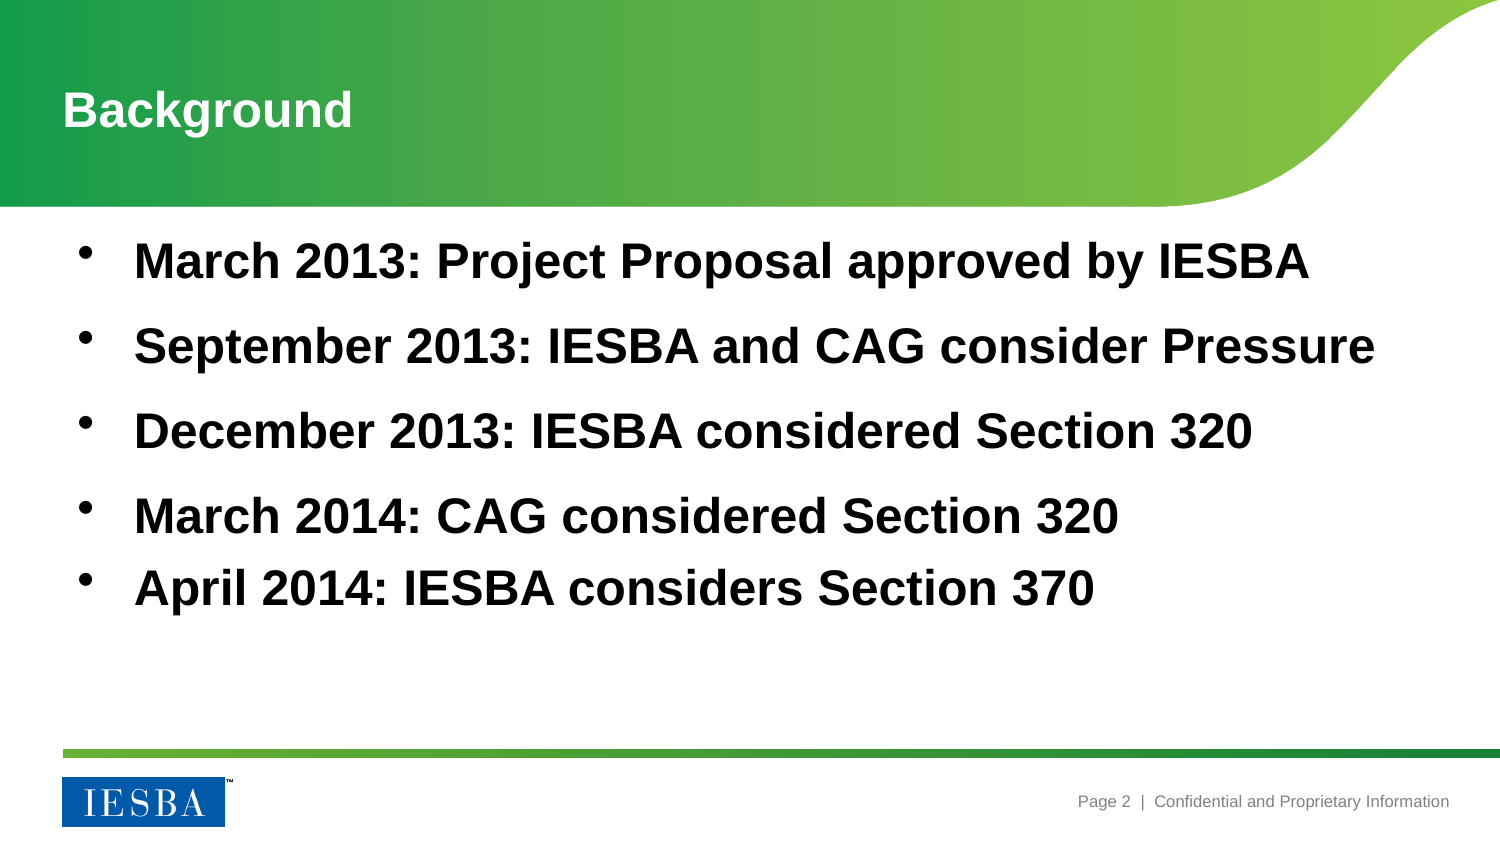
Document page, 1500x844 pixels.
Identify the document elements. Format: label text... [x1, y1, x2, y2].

list March 2013: Project Proposal approved by IESBA September 2013: IESBA and CAG consider Pressure December 2013: IESBA considered Section 320 March 2014: CAG considered Section 320 April 2014: IESBA considers Section 370 [62, 220, 1450, 724]
picture [62, 777, 233, 827]
picture [0, 0, 1500, 207]
title Background [62, 75, 1300, 141]
